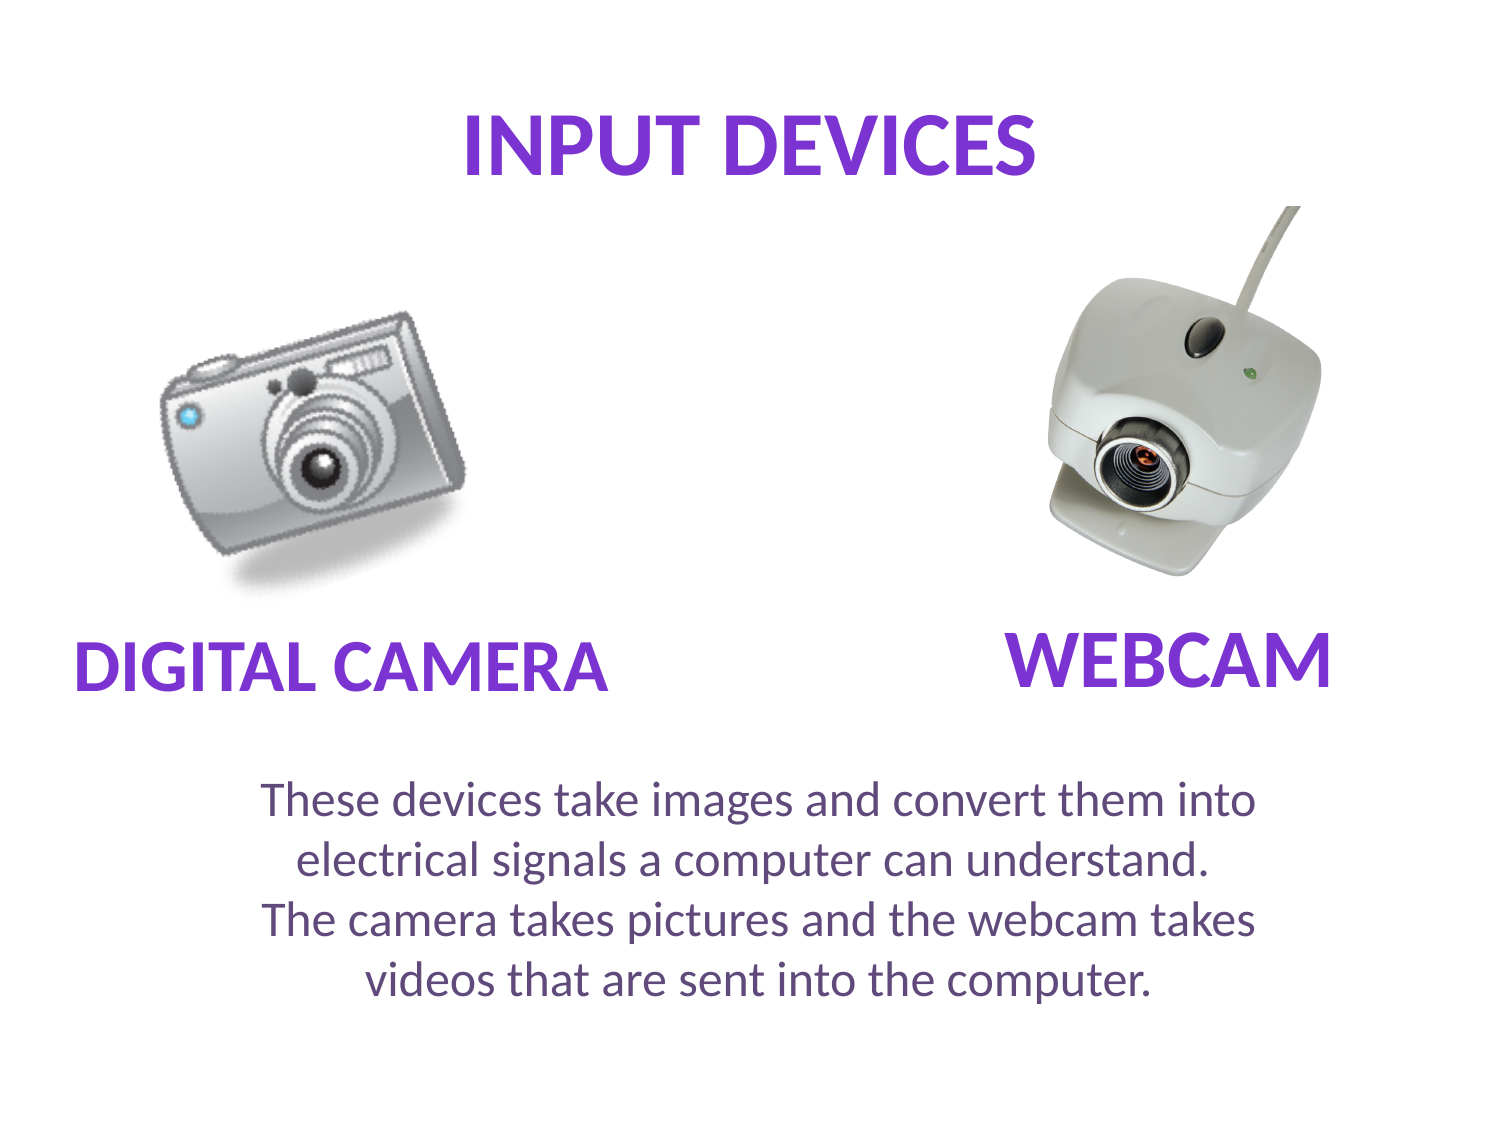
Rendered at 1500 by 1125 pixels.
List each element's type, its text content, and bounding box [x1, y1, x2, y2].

picture [114, 244, 497, 608]
text_box Digital Camera [52, 608, 631, 714]
text_box Webcam [880, 597, 1459, 713]
text_box These devices take images and convert them into electrical signals a computer can understand. The camera takes pictures and the webcam takes videos that are sent into the computer. [188, 758, 1329, 1014]
picture [1040, 206, 1330, 585]
title INPUT DEVICES [75, 45, 1425, 233]
